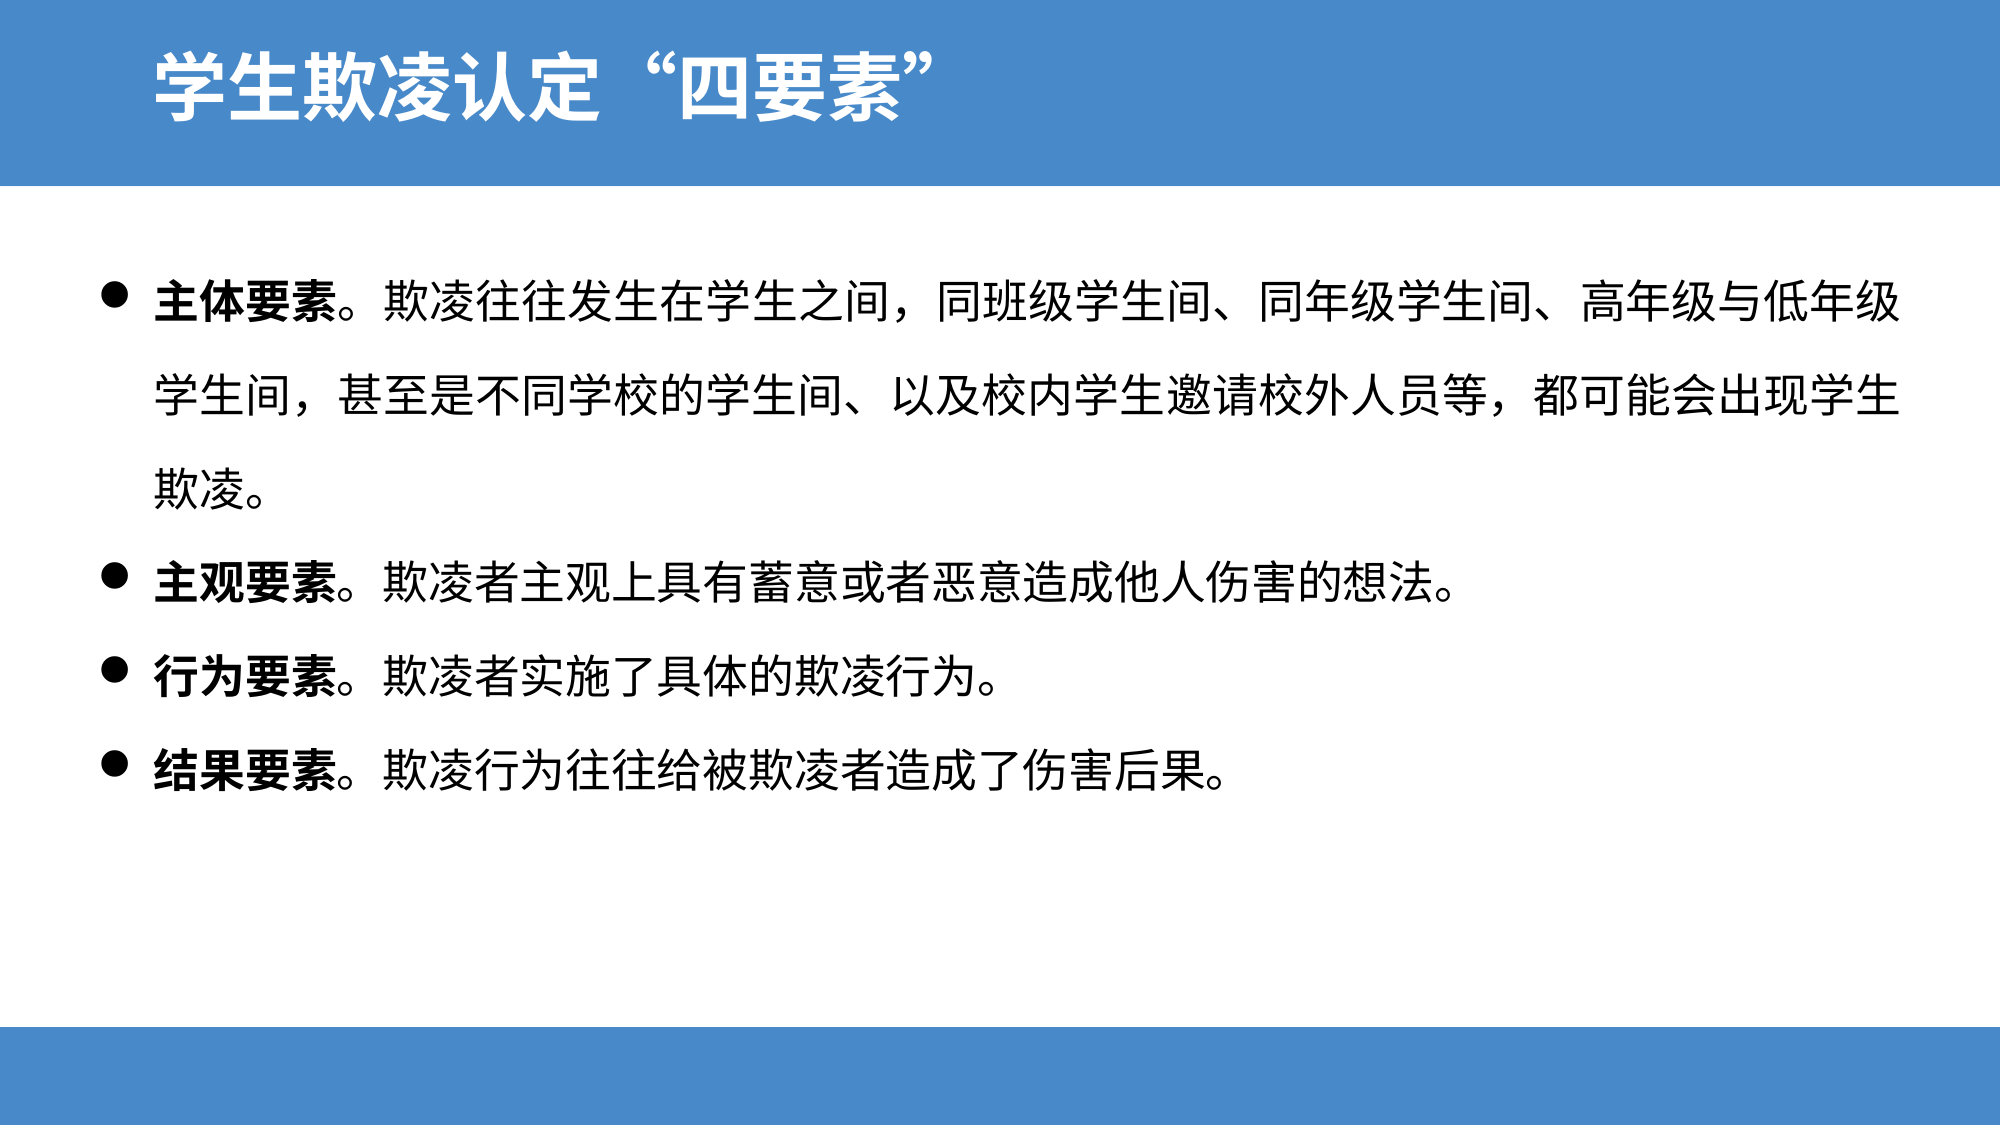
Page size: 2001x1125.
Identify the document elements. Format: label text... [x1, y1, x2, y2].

picture [0, 0, 2000, 1125]
title 学生欺凌认定“四要素” [137, 22, 1863, 161]
text_box 主体要素。欺凌往往发生在学生之间，同班级学生间、同年级学生间、高年级与低年级学生间，甚至是不同学校的学生间、以及校内学生邀请校外人员等，都可能会出现学生欺凌。 主观要素。欺凌者主观上具有蓄意或者恶意造成他人伤害的想法。 行为要素。欺凌者实施了具体的欺凌行为。 结果要素。欺凌行为往往给被欺凌者造成了伤害后果。 [82, 226, 1918, 804]
